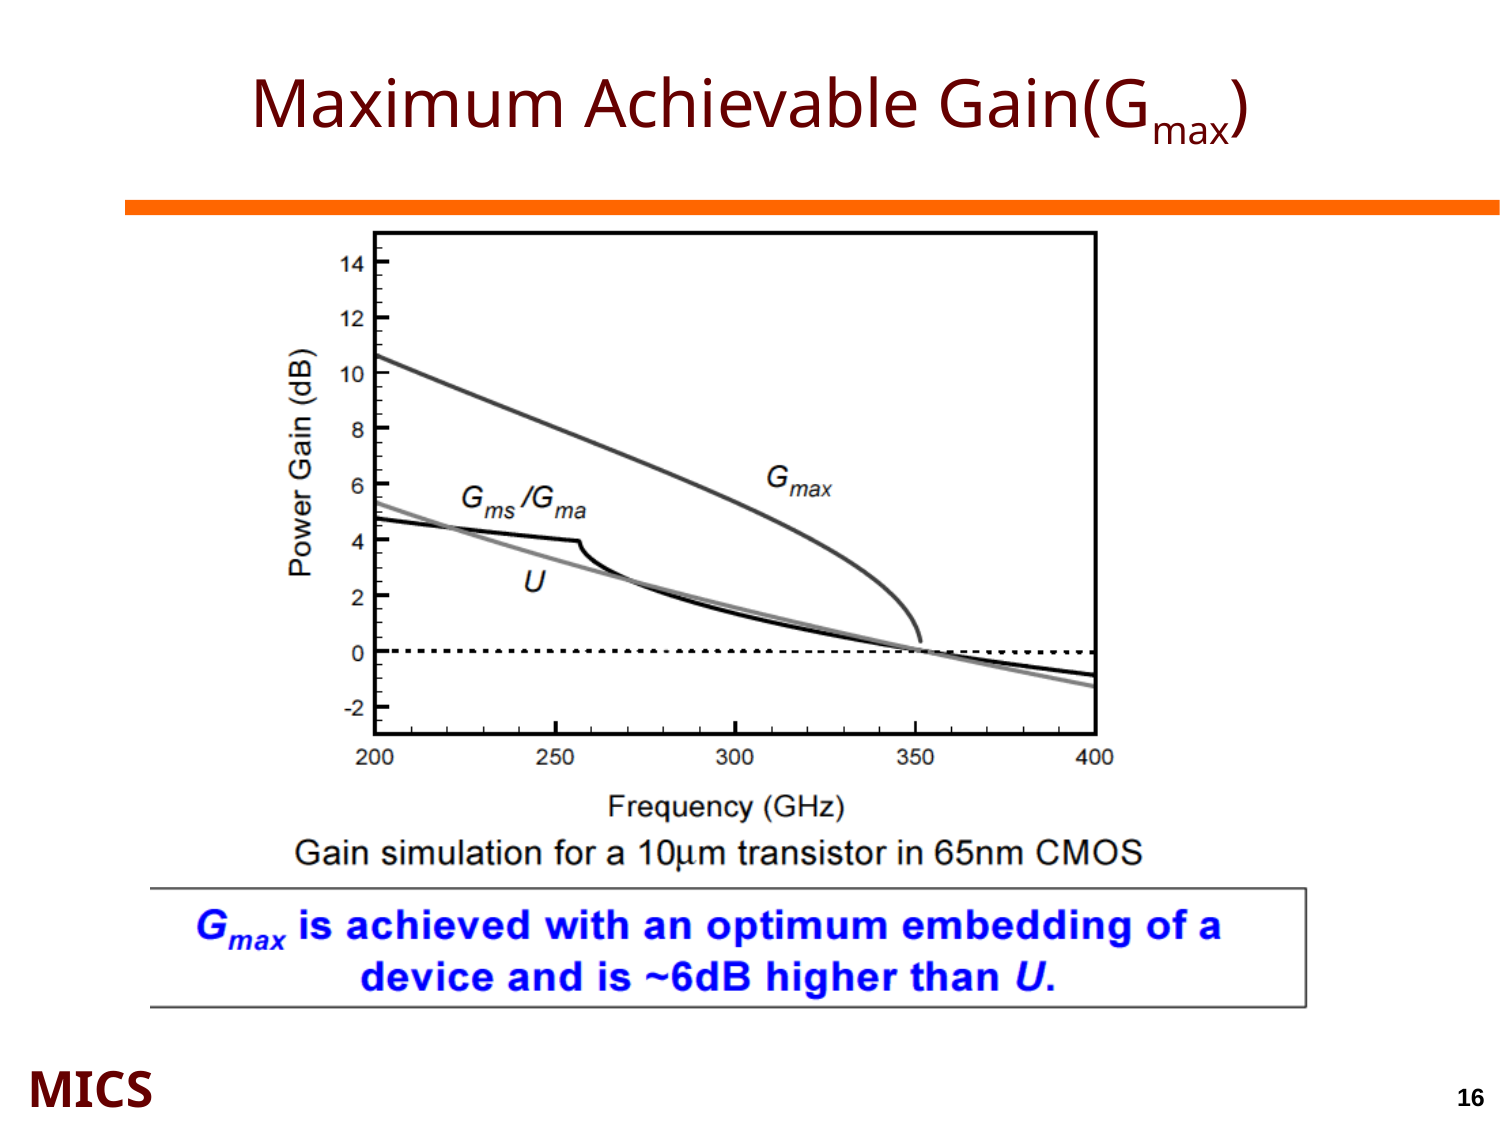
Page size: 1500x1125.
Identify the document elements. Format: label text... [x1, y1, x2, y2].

title Maximum Achievable Gain(Gmax) [112, 12, 1388, 201]
picture [149, 227, 1326, 1015]
slide_number 16 [1425, 1067, 1500, 1125]
